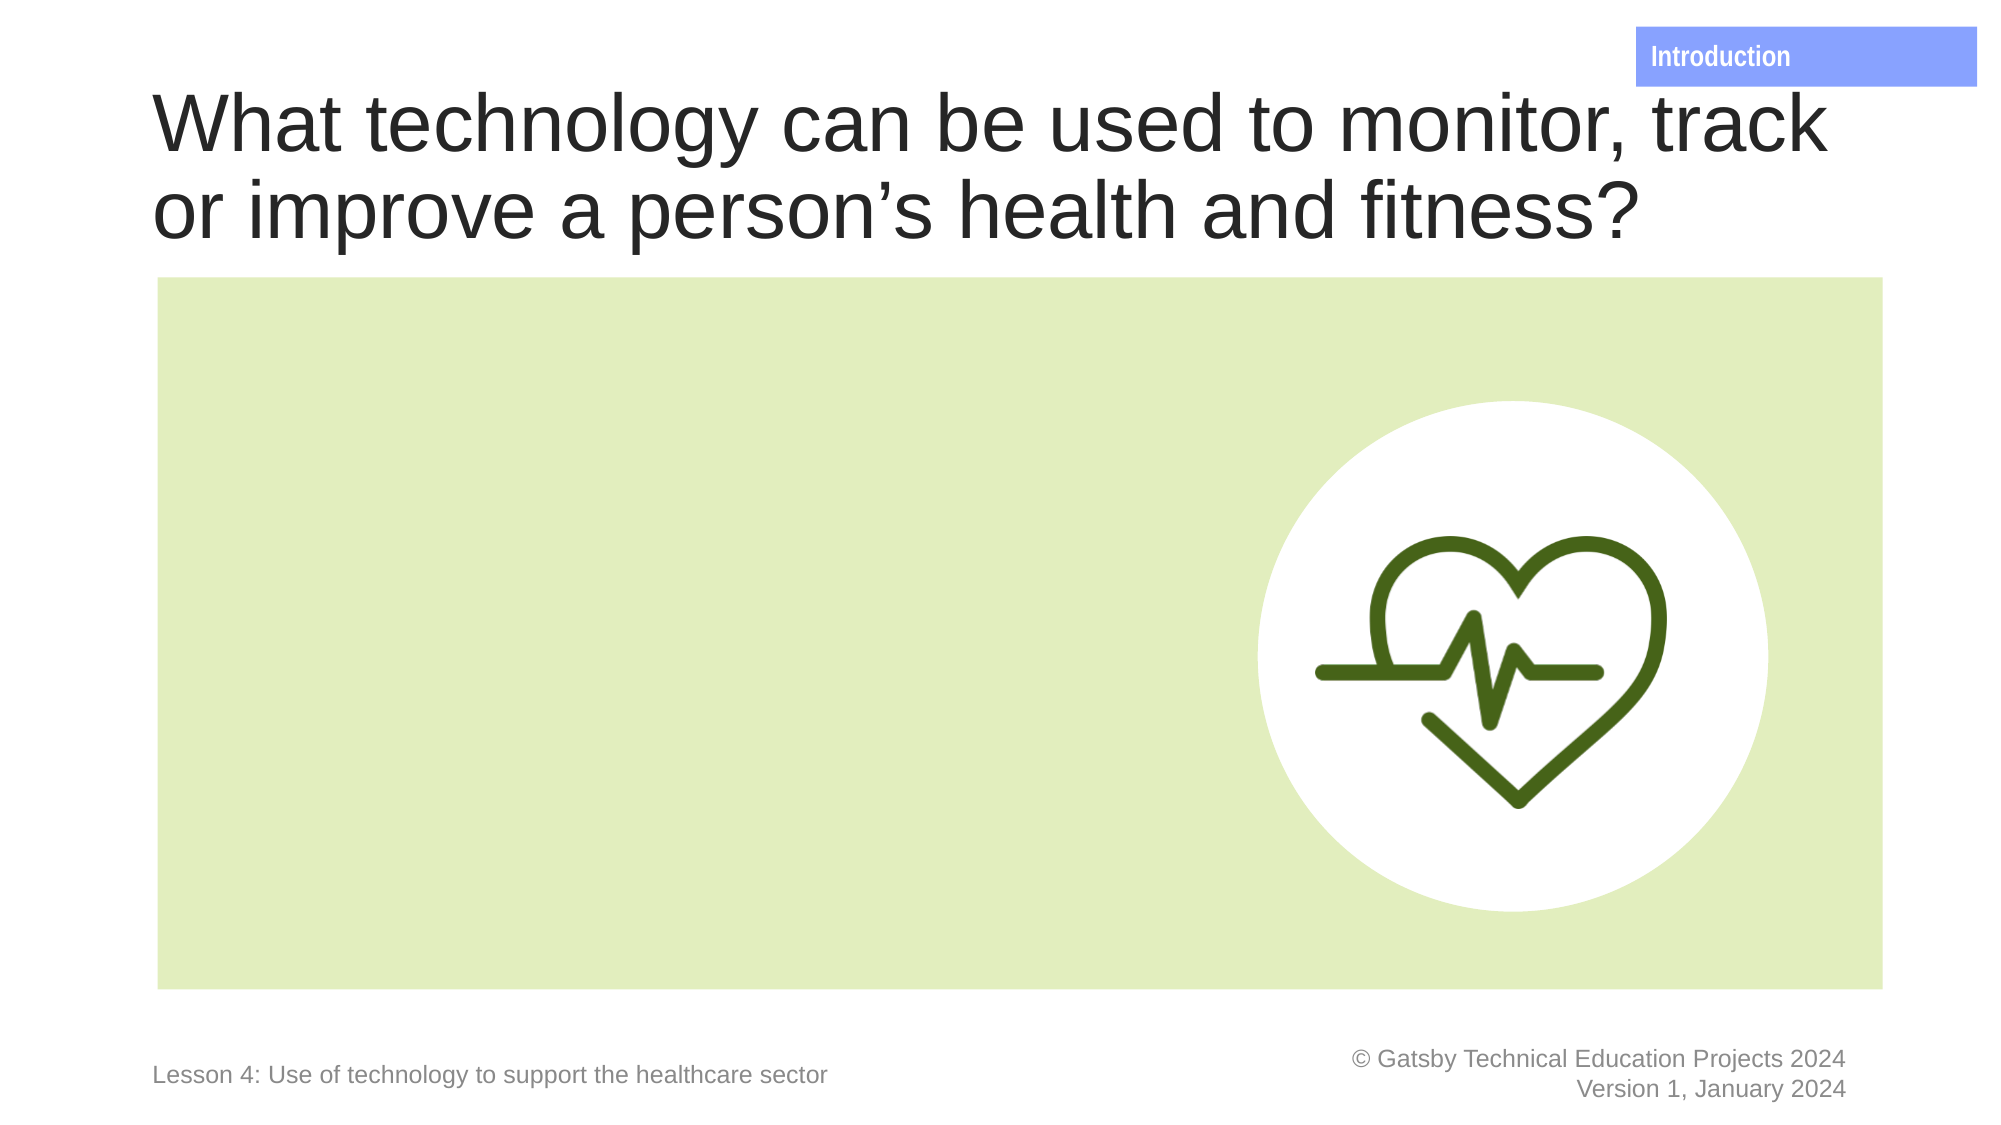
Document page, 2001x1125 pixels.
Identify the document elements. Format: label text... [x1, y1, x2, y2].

text_box [157, 276, 1884, 990]
list Lesson 4: Use of technology to support the healthcare sector [137, 1042, 965, 1103]
title What technology can be used to monitor, track or improve a person’s health and fitness? [137, 59, 1863, 278]
list Introduction [1636, 26, 1978, 87]
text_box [1254, 397, 1772, 915]
